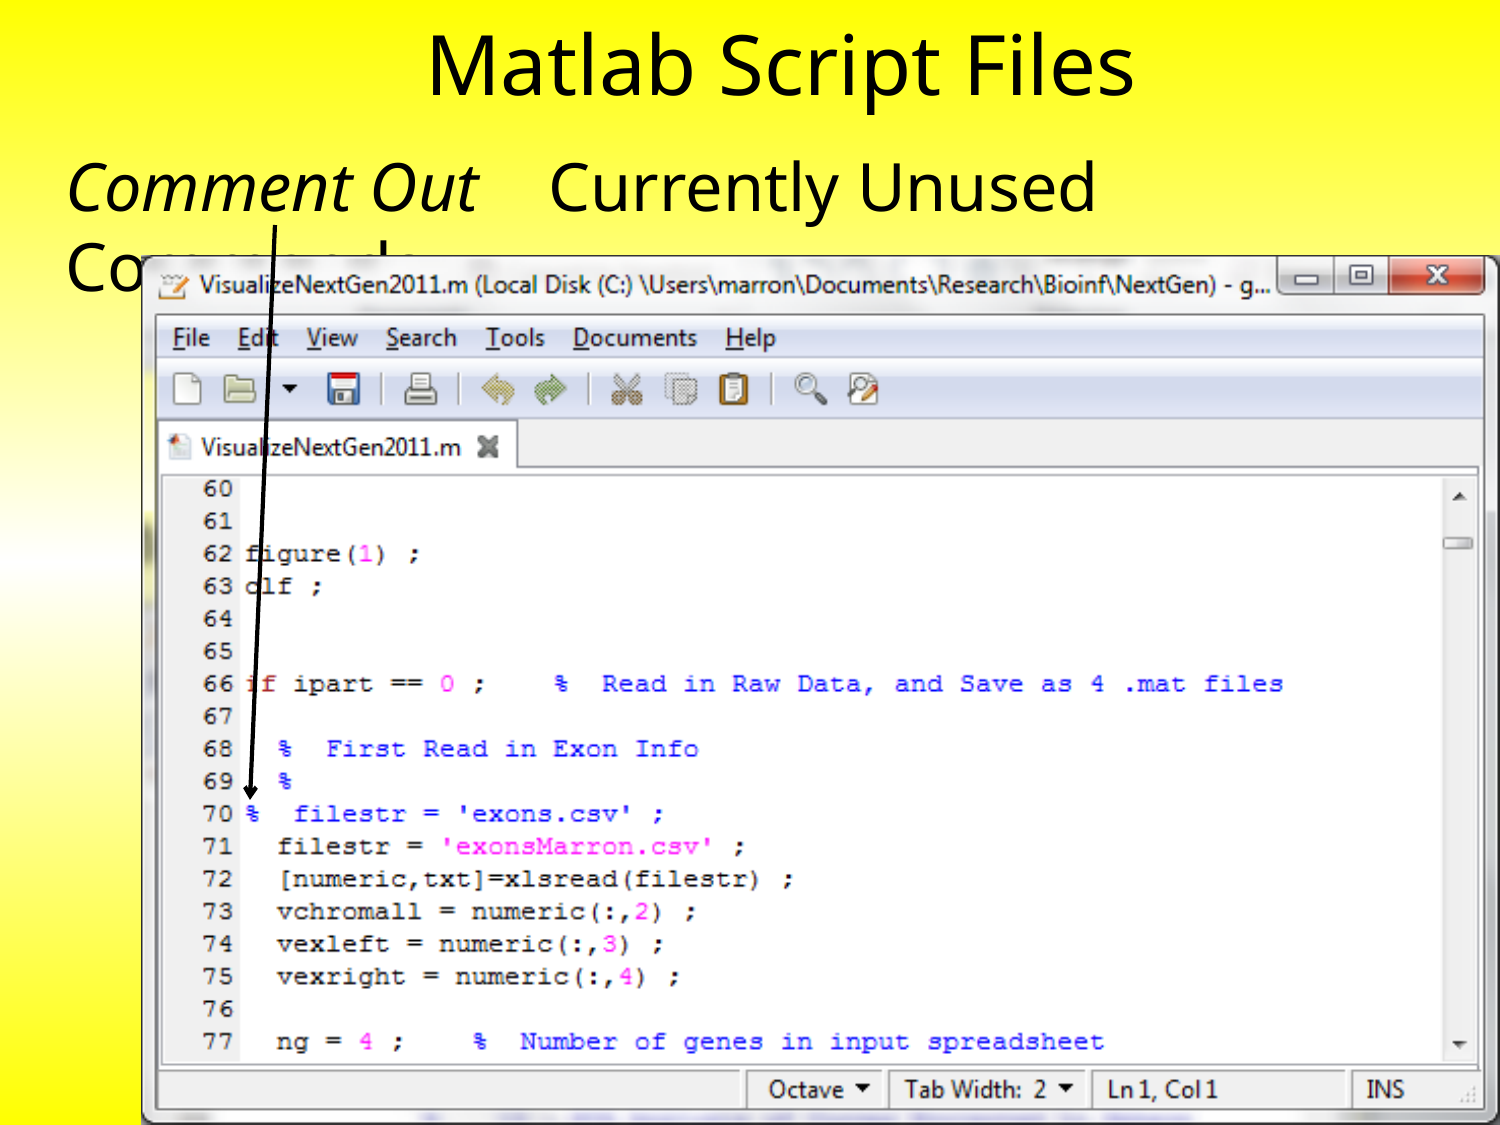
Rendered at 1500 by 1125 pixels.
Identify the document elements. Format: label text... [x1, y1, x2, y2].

list Comment Out Currently Unused Commands [50, 137, 1463, 1025]
title Matlab Script Files [125, 0, 1438, 125]
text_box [249, 224, 276, 801]
picture [140, 255, 1500, 1125]
